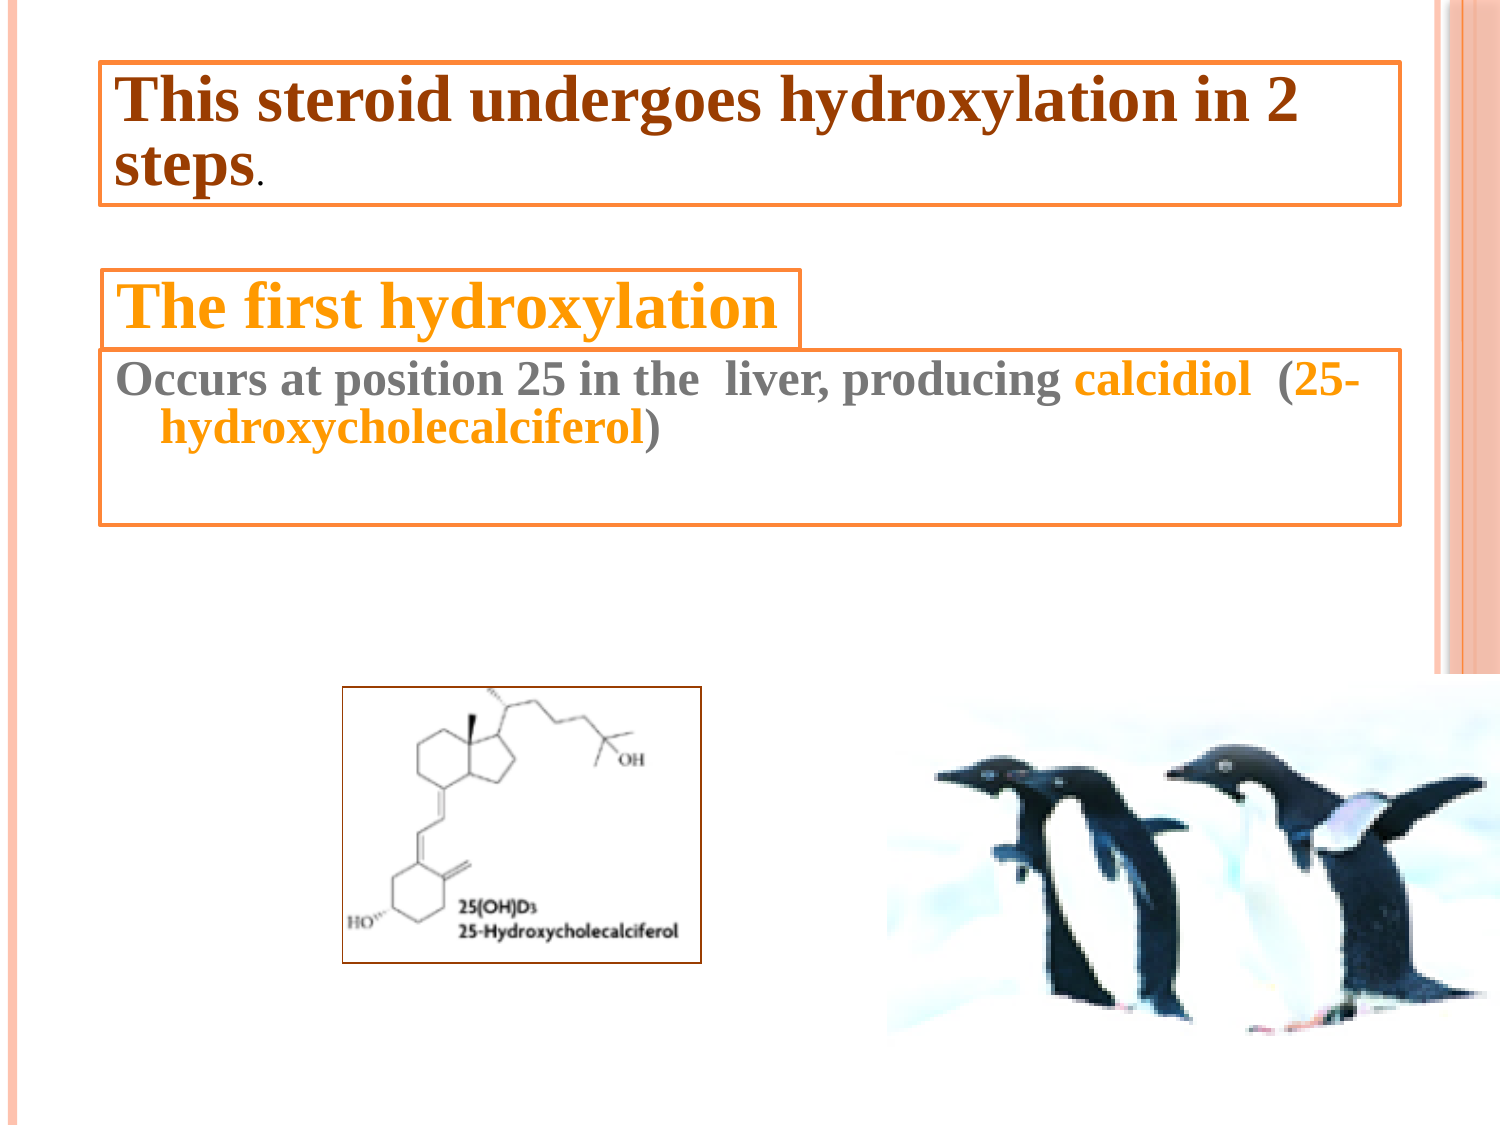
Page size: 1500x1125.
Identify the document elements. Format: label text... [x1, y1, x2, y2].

text_box This steroid undergoes hydroxylation in 2 steps. [98, 60, 1402, 207]
list Occurs at position 25 in the liver, producing calcidiol (25-hydroxycholecalciferol) [98, 348, 1402, 527]
picture [887, 674, 1500, 1125]
picture [342, 686, 701, 964]
text_box The first hydroxylation [100, 268, 802, 351]
